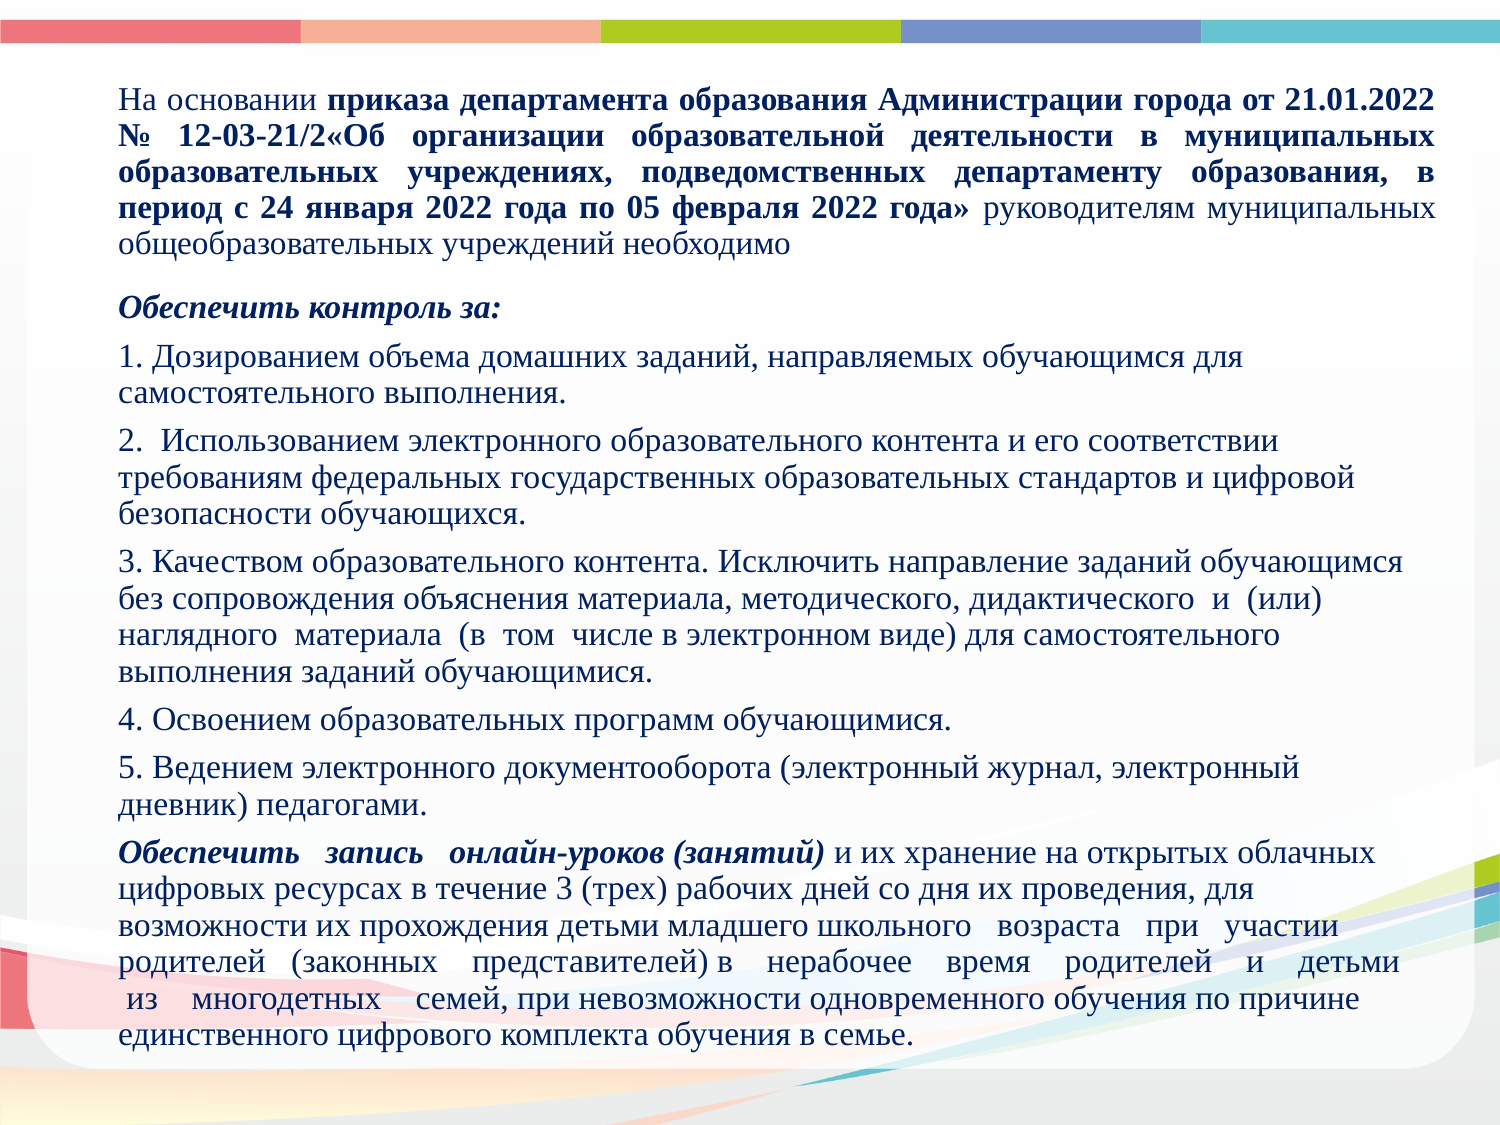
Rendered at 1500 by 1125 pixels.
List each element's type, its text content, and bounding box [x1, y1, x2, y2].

title На основании приказа департамента образования Администрации города от 21.01.2022 № 12-03-21/2«Об организации образовательной деятельности в муниципальных образовательных учреждениях, подведомственных департаменту образования, в период с 24 января 2022 года по 05 февраля 2022 года» руководителям муниципальных общеобразовательных учреждений необходимо [103, 43, 1452, 300]
picture [0, 0, 1500, 1125]
list Обеспечить контроль за: 1. Дозированием объема домашних заданий, направляемых обучающимся для самостоятельного выполнения. 2. Использованием электронного образовательного контента и его соответствии требованиям федеральных государственных образовательных стандартов и цифровой безопасности обучающихся. 3. Качеством образовательного контента. Исключить направление заданий обучающимся без сопровождения объяснения материала, методического, дидактического и (или) наглядного материала (в том числе в электронном виде) для самостоятельного выполнения заданий обучающимися. 4. Освоением образовательных программ обучающимися. 5. Ведением электронного документооборота (электронный журнал, электронный дневник) педагогами. Обеспечить запись онлайн-уроков (занятий) и их хранение на открытых облачных цифровых ресурсах в течение 3 (трех) рабочих дней со дня их проведения, для возможности их прохождения детьми младшего школьного возраста при участии родителей (законных представителей) в нерабочее время родителей и детьми из многодетных семей, при невозможности одновременного обучения по причине единственного цифрового комплекта обучения в семье. [103, 282, 1436, 1069]
